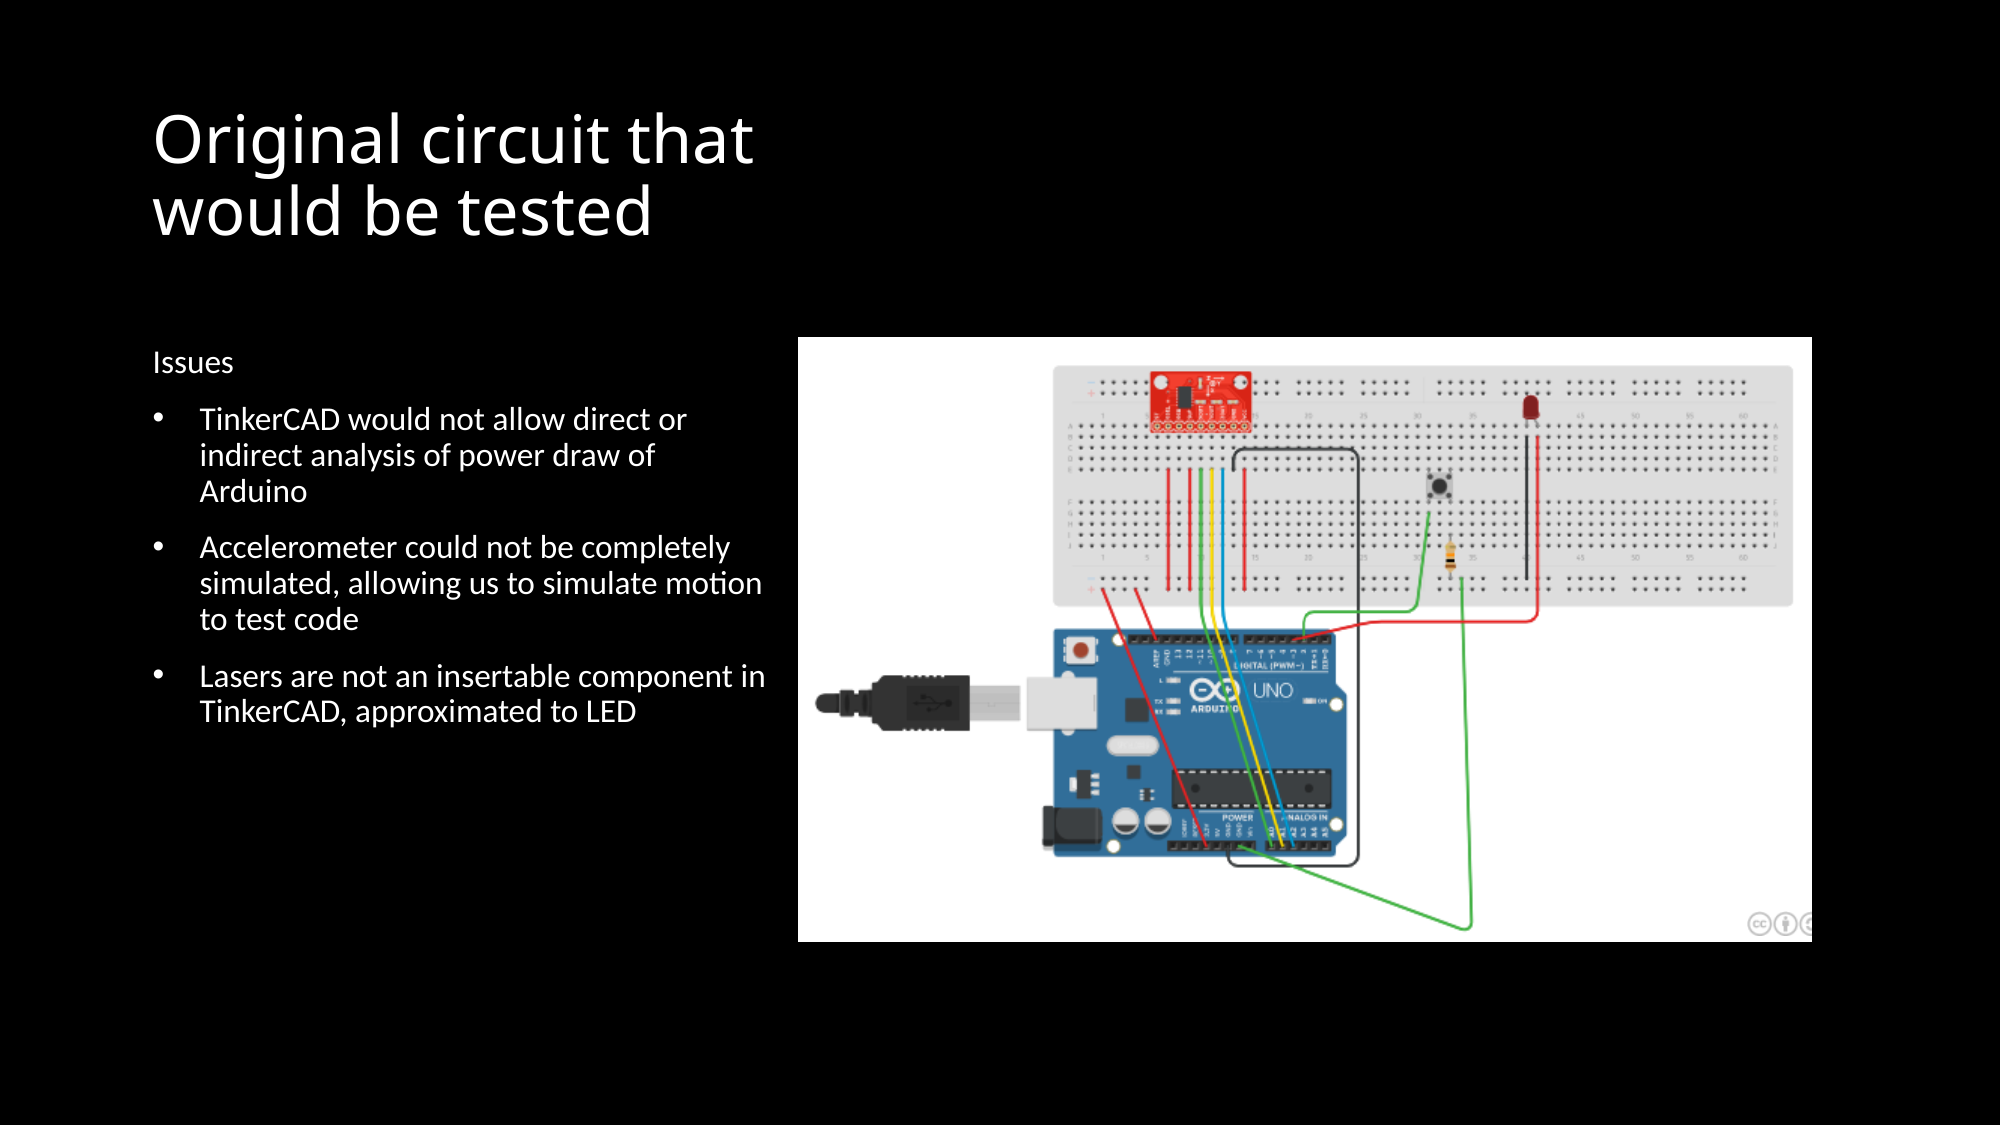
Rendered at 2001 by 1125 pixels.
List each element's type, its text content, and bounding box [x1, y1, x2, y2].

title Original circuit that would be tested [137, 75, 783, 337]
list Issues TinkerCAD would not allow direct or indirect analysis of power draw of Arduino Accelerometer could not be completely simulated, allowing us to simulate motion to test code Lasers are not an insertable component in TinkerCAD, approximated to LED [137, 337, 783, 963]
picture [798, 337, 1813, 942]
